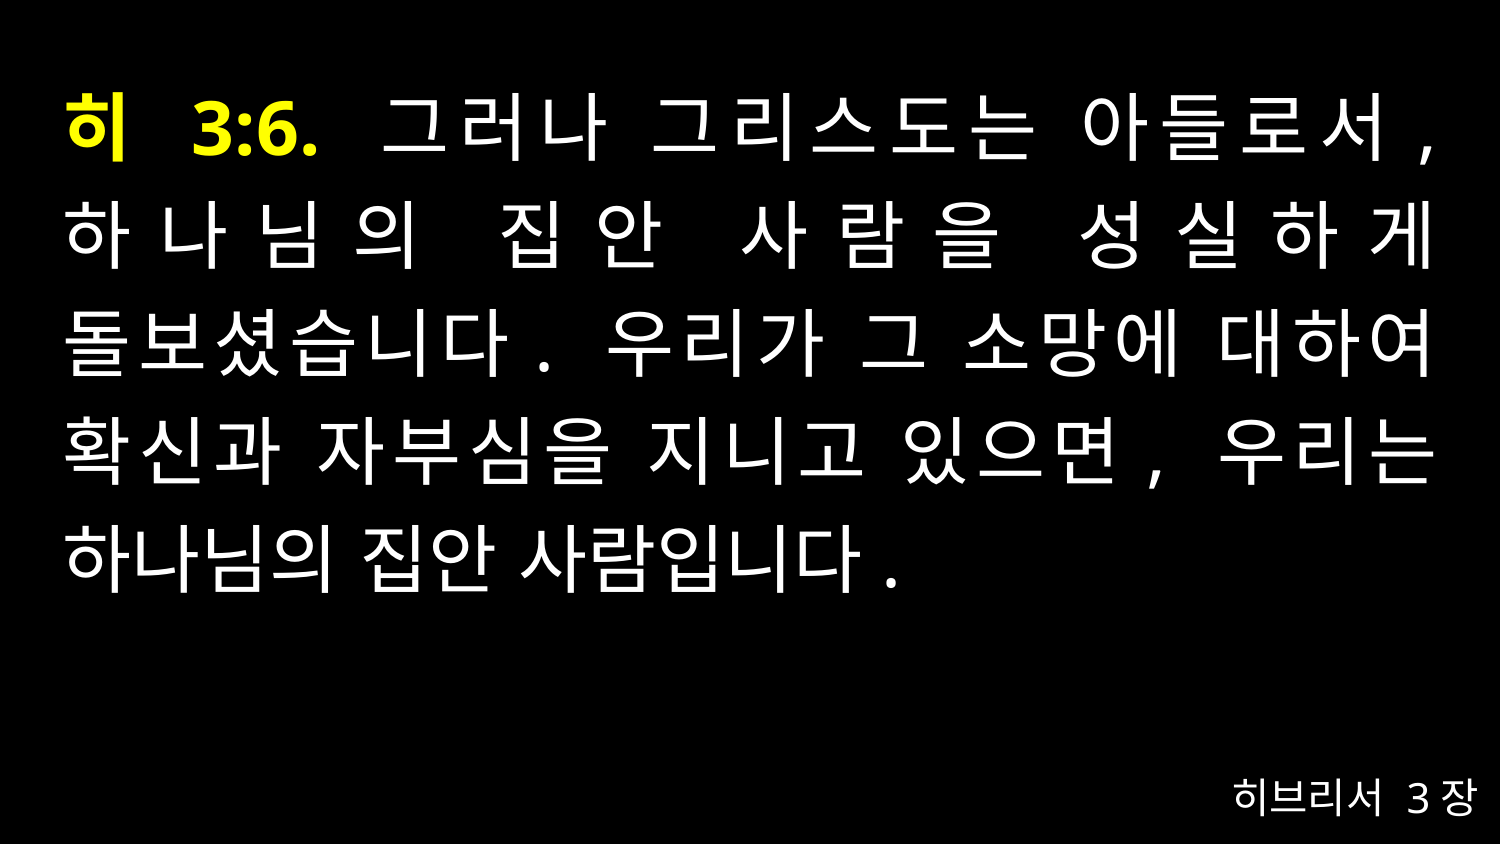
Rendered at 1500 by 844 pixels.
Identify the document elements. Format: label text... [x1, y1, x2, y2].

subtitle 히브리서 3장 [916, 770, 1500, 844]
title 히 3:6. 그러나 그리스도는 아들로서, 하나님의 집안 사람을 성실하게 돌보셨습니다. 우리가 그 소망에 대하여 확신과 자부심을 지니고 있으면, 우리는 하나님의 집안 사람입니다. [0, 0, 1500, 844]
